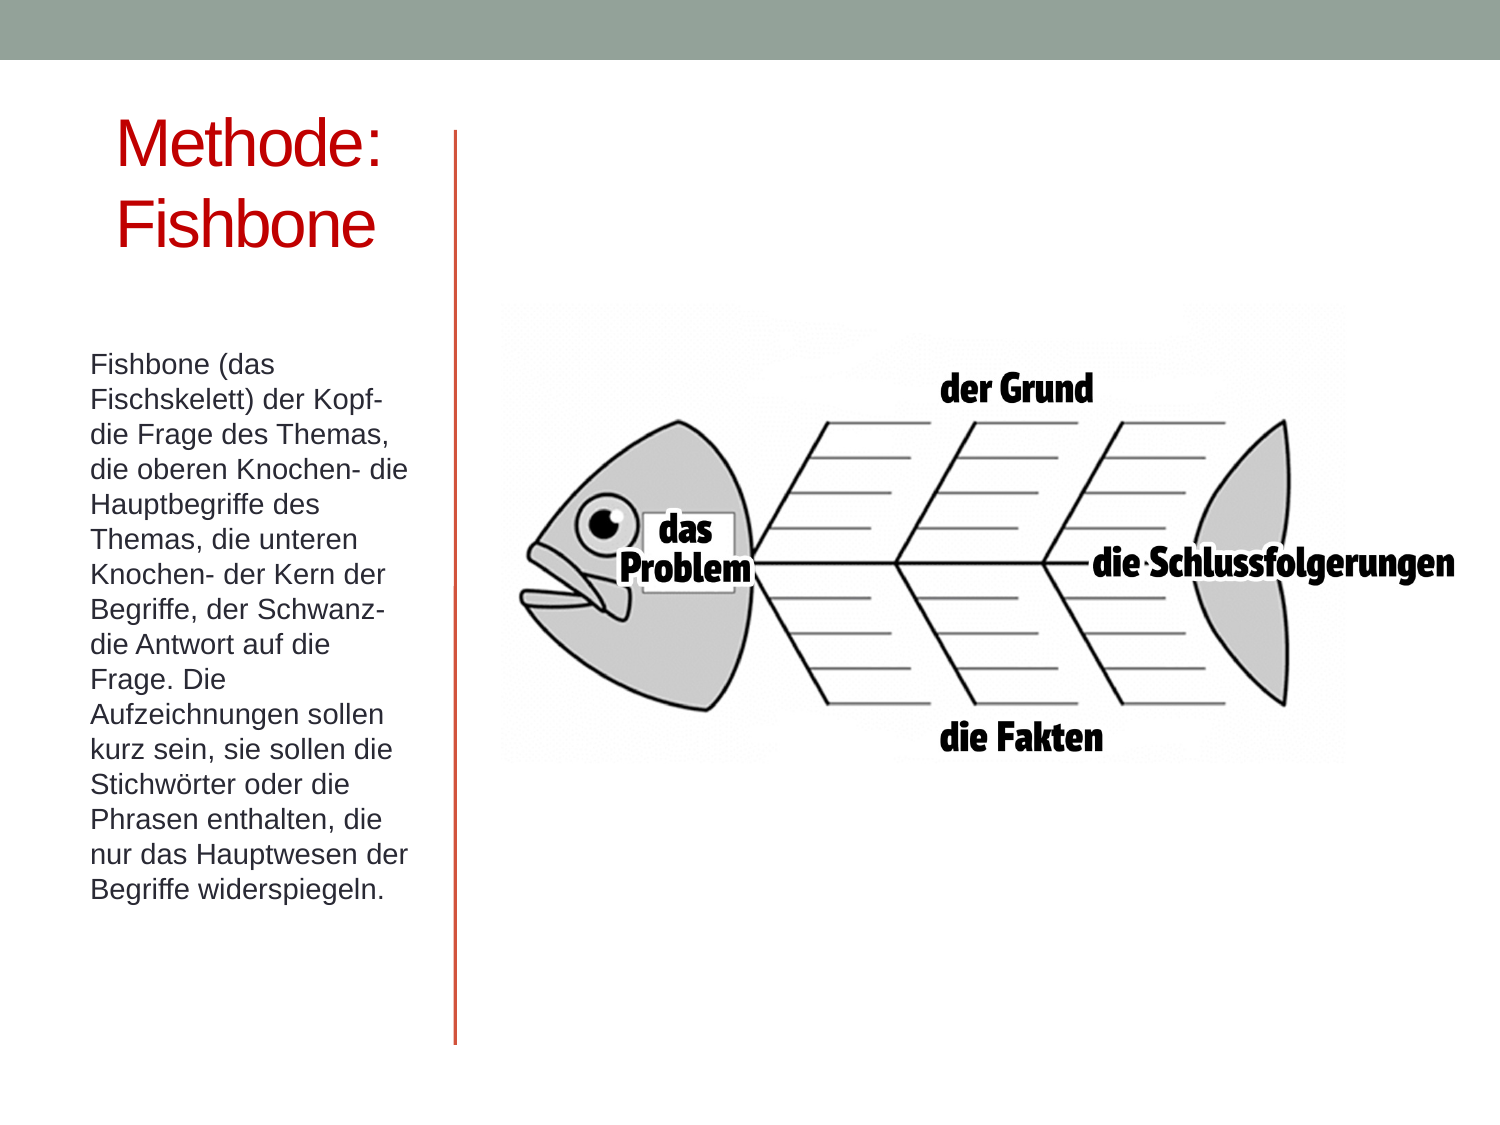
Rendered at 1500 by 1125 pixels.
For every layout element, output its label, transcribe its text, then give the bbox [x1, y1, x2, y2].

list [501, 196, 1475, 884]
title Methode: Fishbone [100, 90, 452, 350]
list Fishbone (das Fischskelett) der Kopf- die Frage des Themas, die oberen Knochen- die Hauptbegriffe des Themas, die unteren Knochen- der Kern der Begriffe, der Schwanz- die Antwort auf die Frage. Die Aufzeichnungen sollen kurz sein, sie sollen die Stichwörter oder die Phrasen enthalten, die nur das Hauptwesen der Begriffe widerspiegeln. [75, 338, 426, 1046]
